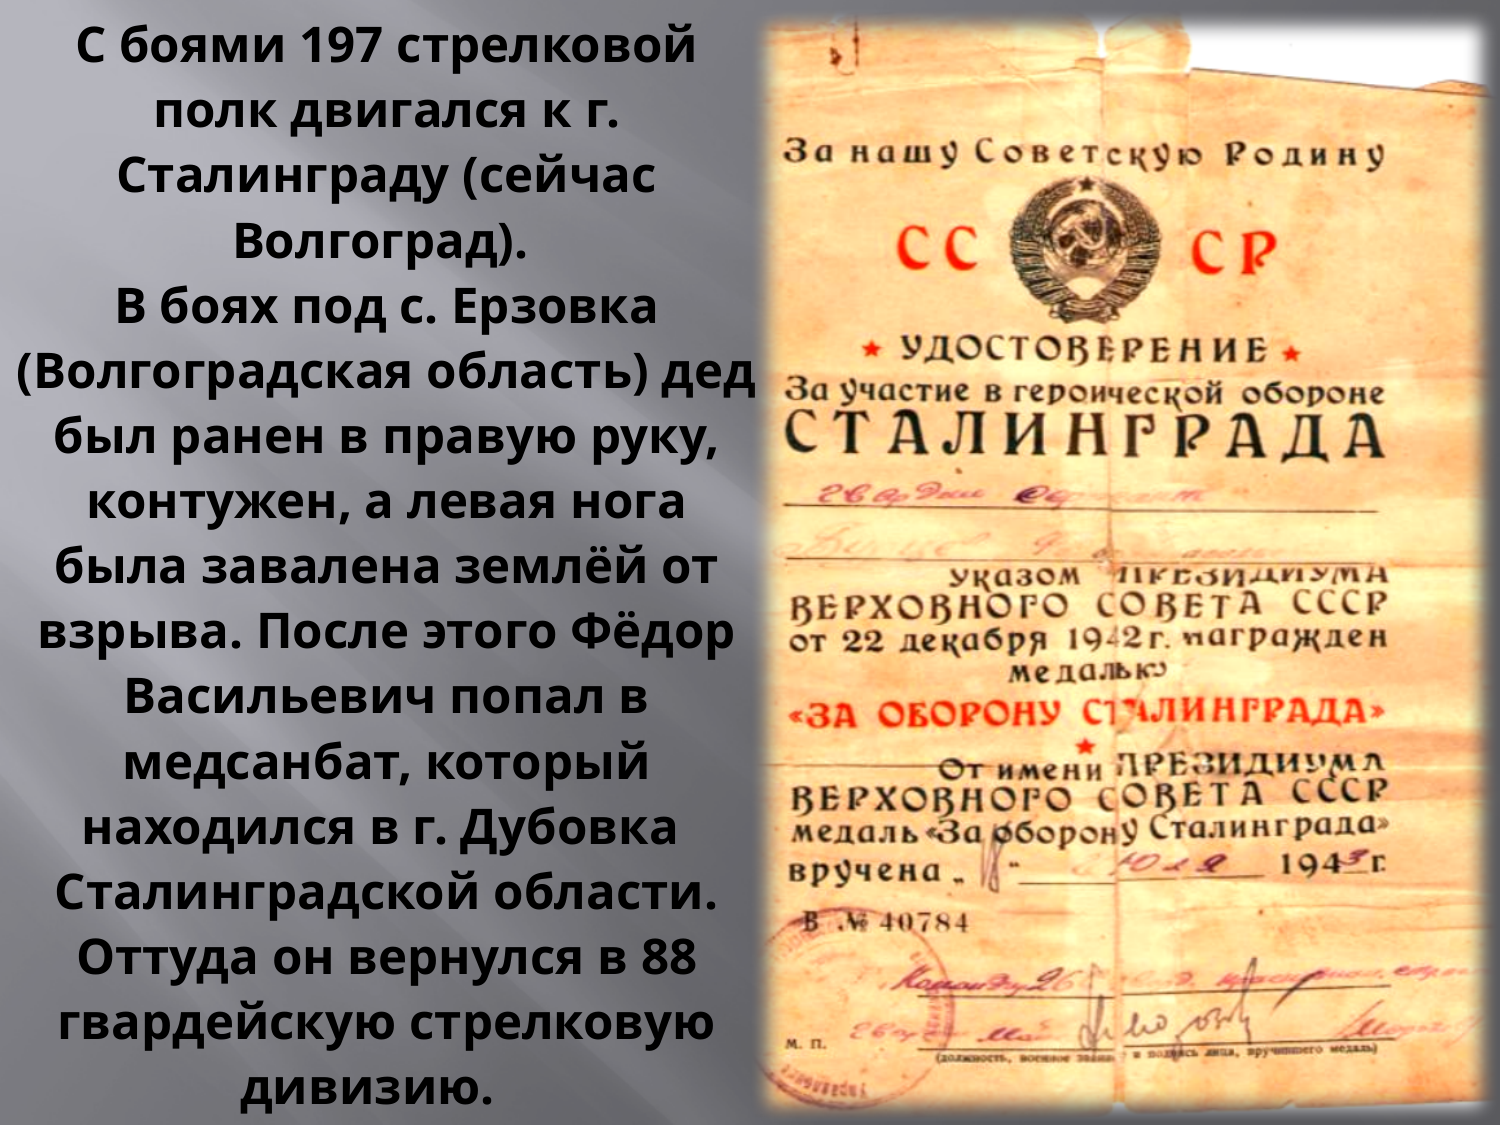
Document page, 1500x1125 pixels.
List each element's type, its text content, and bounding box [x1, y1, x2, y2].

picture [749, 8, 1500, 1125]
list С боями 197 стрелковой полк двигался к г. Сталинграду (сейчас Волгоград). В боях под с. Ерзовка (Волгоградская область) дед был ранен в правую руку, контужен, а левая нога была завалена землёй от взрыва. После этого Фёдор Васильевич попал в медсанбат, который находился в г. Дубовка Сталинградской области. Оттуда он вернулся в 88 гвардейскую стрелковую дивизию. [0, 0, 774, 1125]
